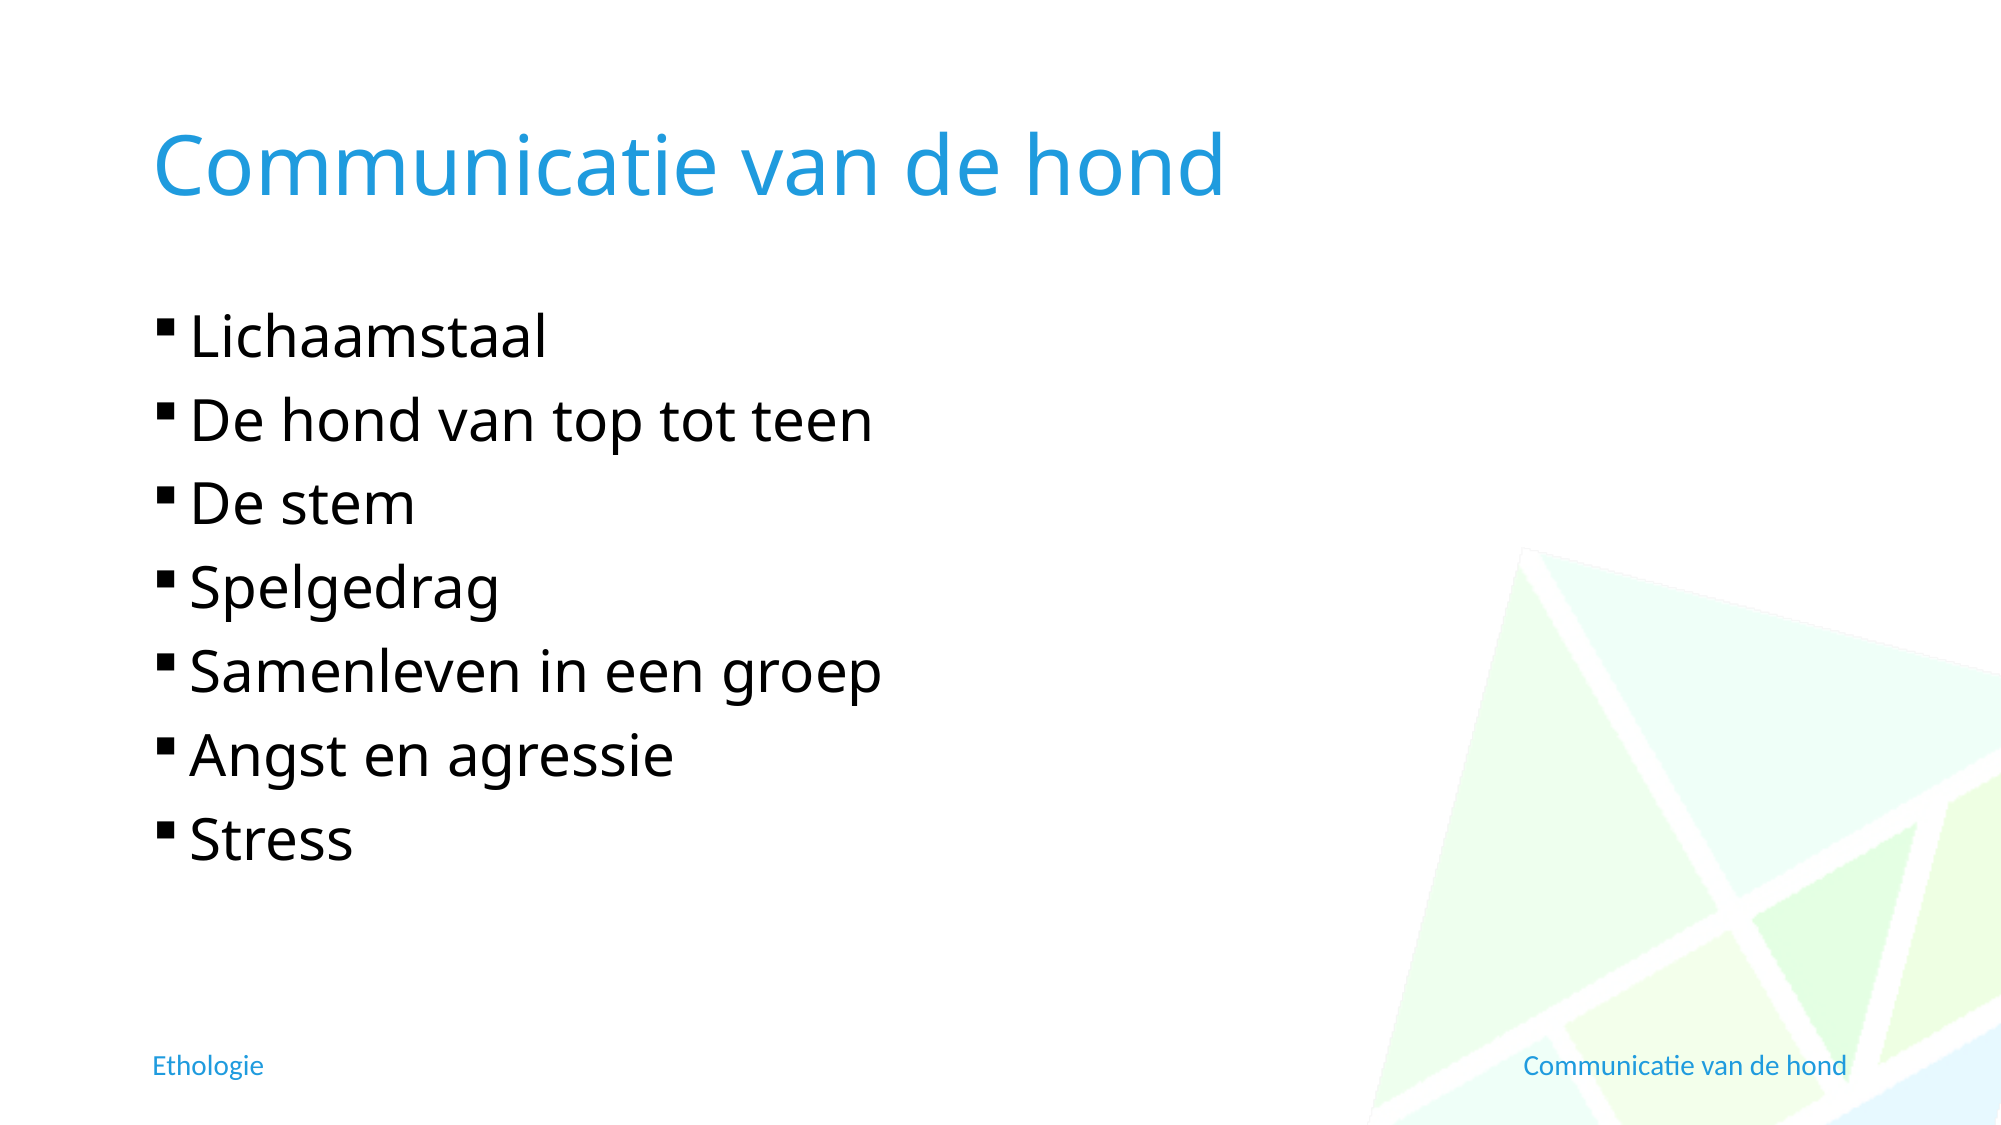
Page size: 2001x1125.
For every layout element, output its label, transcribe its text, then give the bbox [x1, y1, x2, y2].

list Lichaamstaal De hond van top tot teen De stem Spelgedrag Samenleven in een groep Angst en agressie Stress [137, 299, 1863, 1014]
list Communicatie van de hond [1412, 1042, 1863, 1103]
title Communicatie van de hond [137, 59, 1863, 278]
list Ethologie [137, 1042, 588, 1103]
